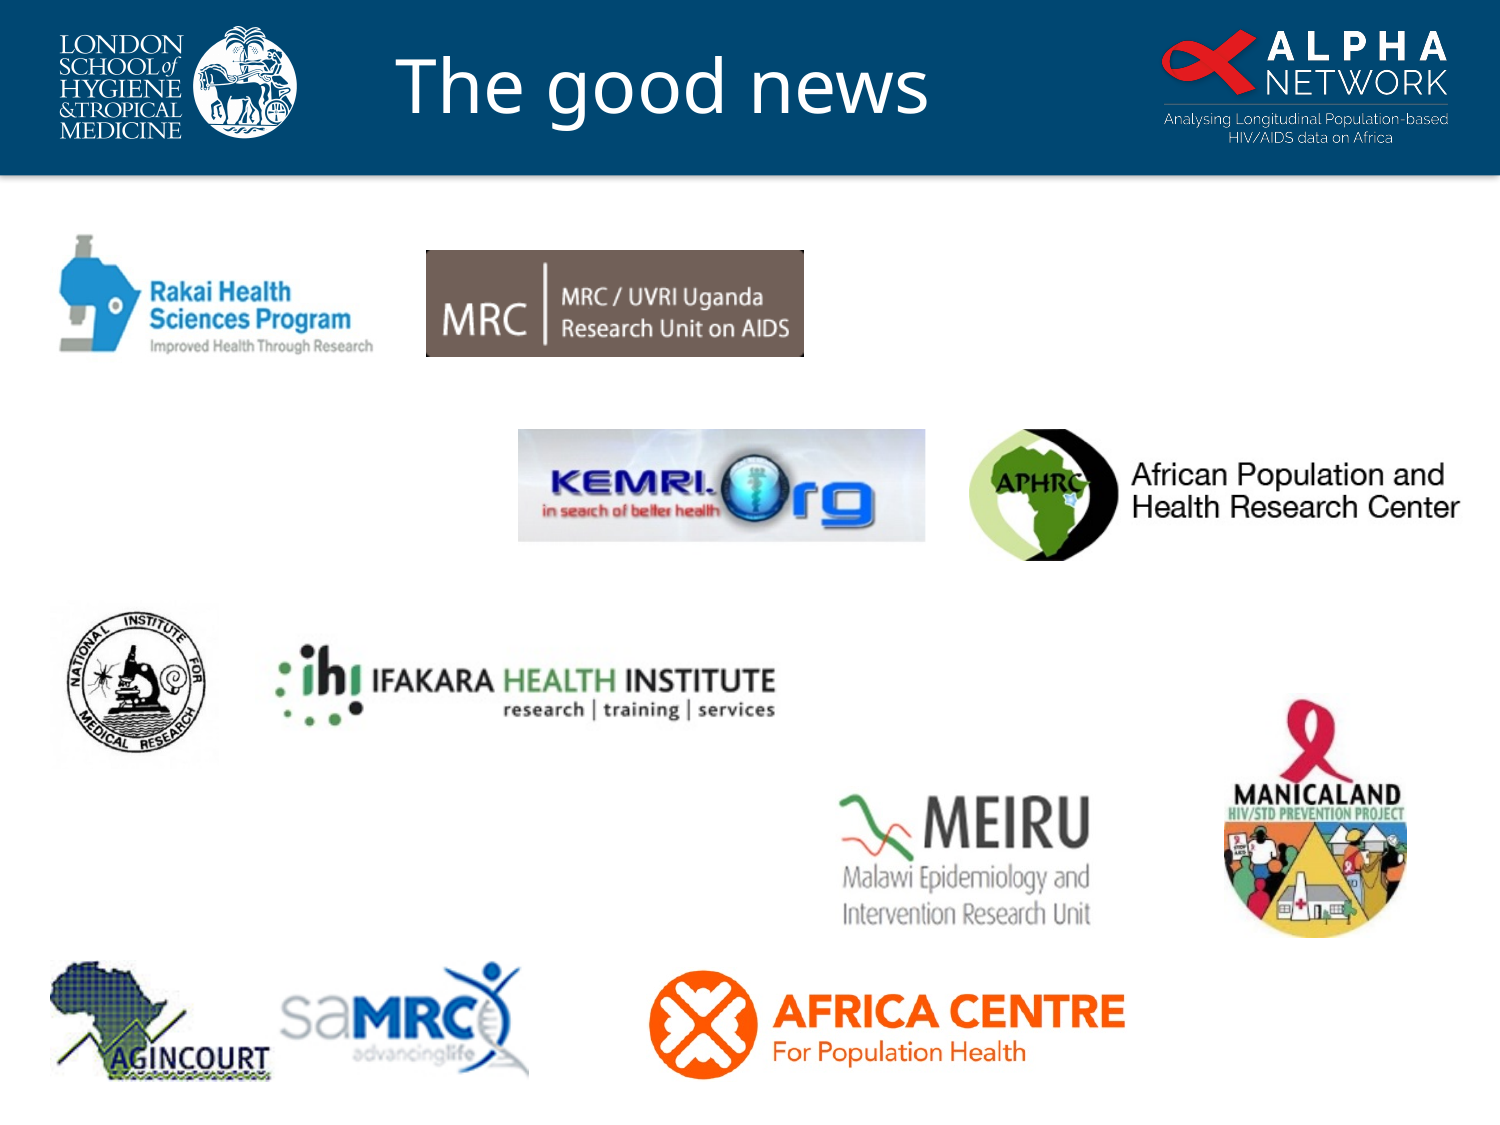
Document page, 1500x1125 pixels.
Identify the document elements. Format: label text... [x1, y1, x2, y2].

picture [835, 786, 1104, 934]
picture [517, 429, 926, 566]
picture [646, 967, 1134, 1082]
picture [1224, 693, 1408, 938]
picture [426, 250, 804, 357]
list The good news [381, 30, 1071, 141]
picture [255, 619, 800, 750]
picture [1157, 23, 1448, 143]
picture [969, 429, 1472, 561]
picture [49, 600, 219, 770]
picture [49, 960, 529, 1082]
picture [49, 231, 385, 365]
picture [49, 15, 309, 152]
